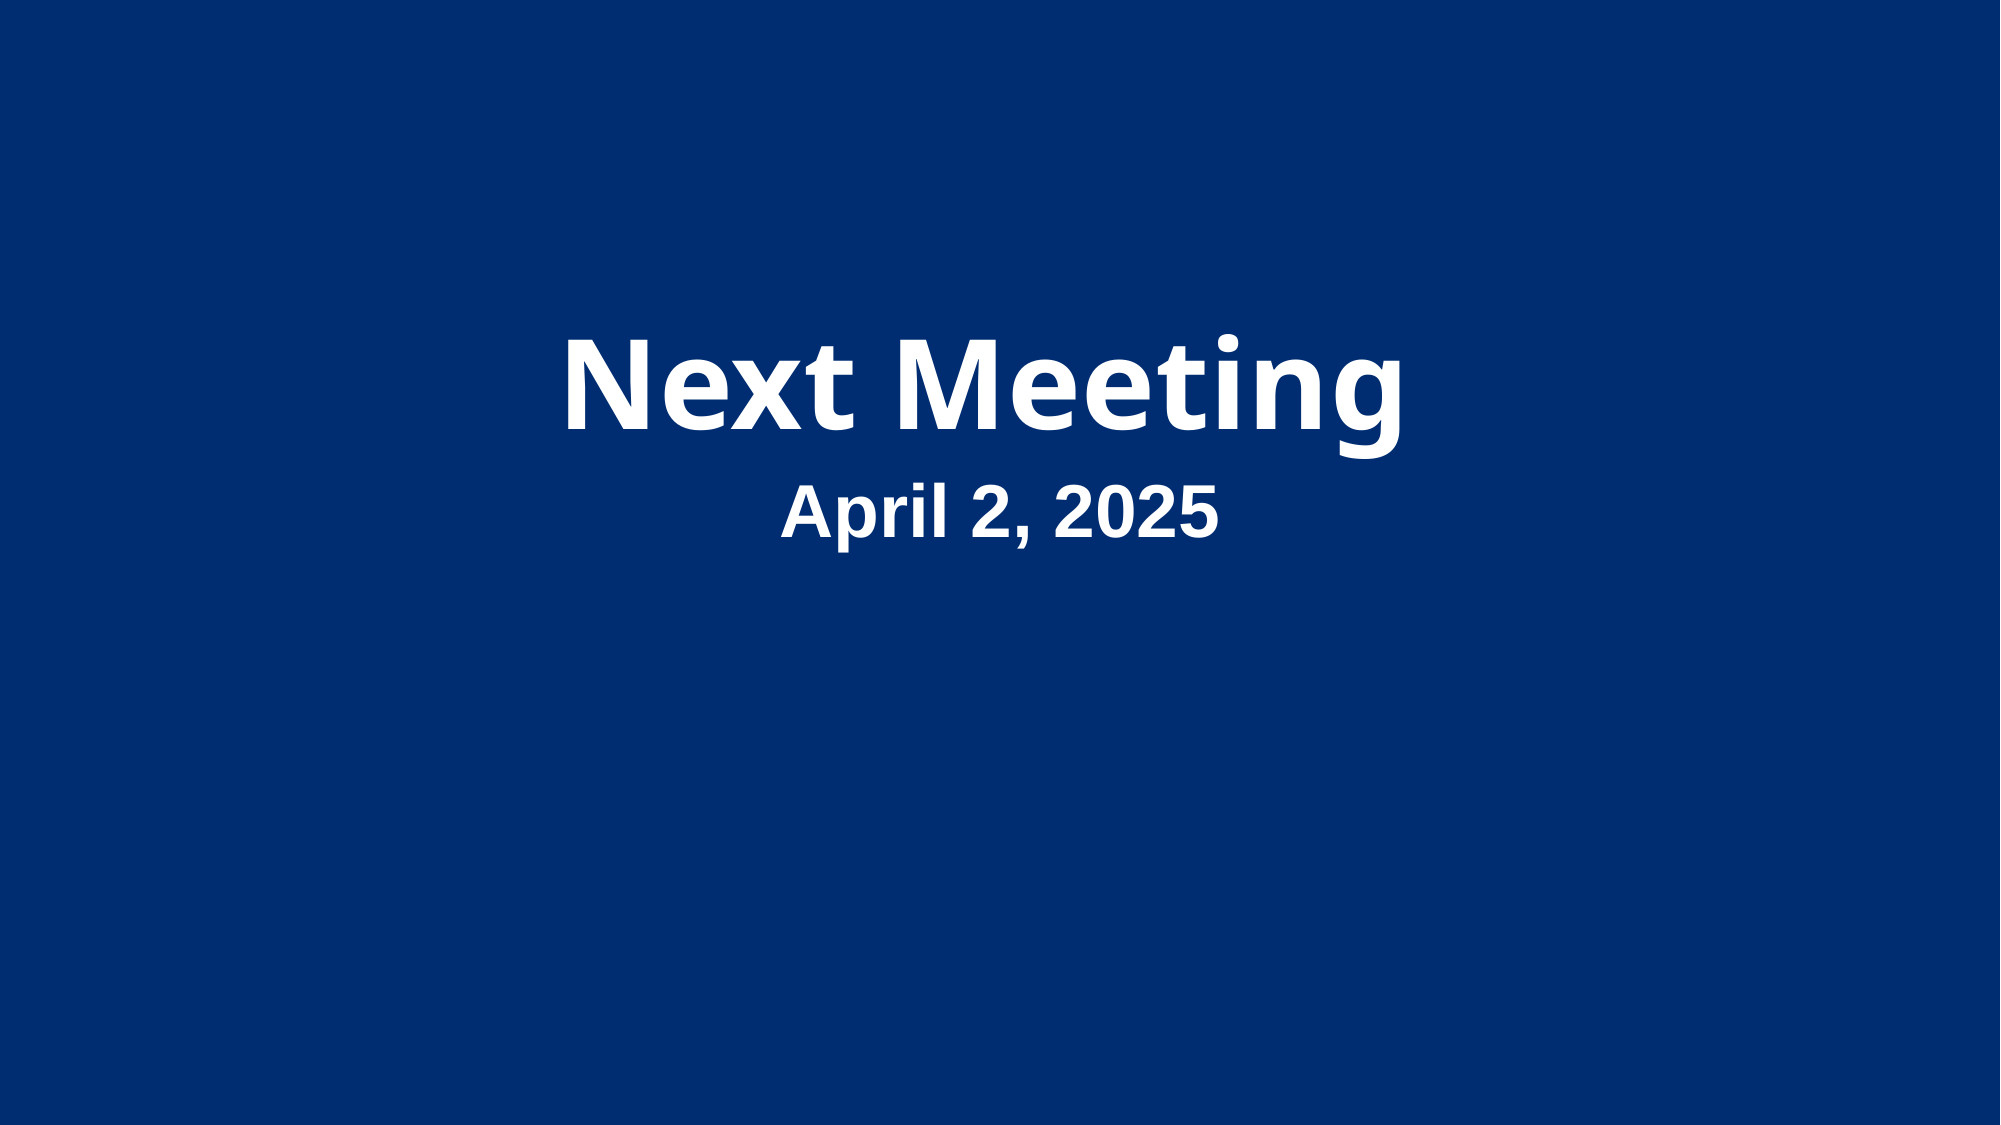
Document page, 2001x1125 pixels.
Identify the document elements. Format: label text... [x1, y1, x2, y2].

text_box Next Meeting [45, 313, 1955, 465]
text_box April 2, 2025 [45, 465, 1955, 549]
